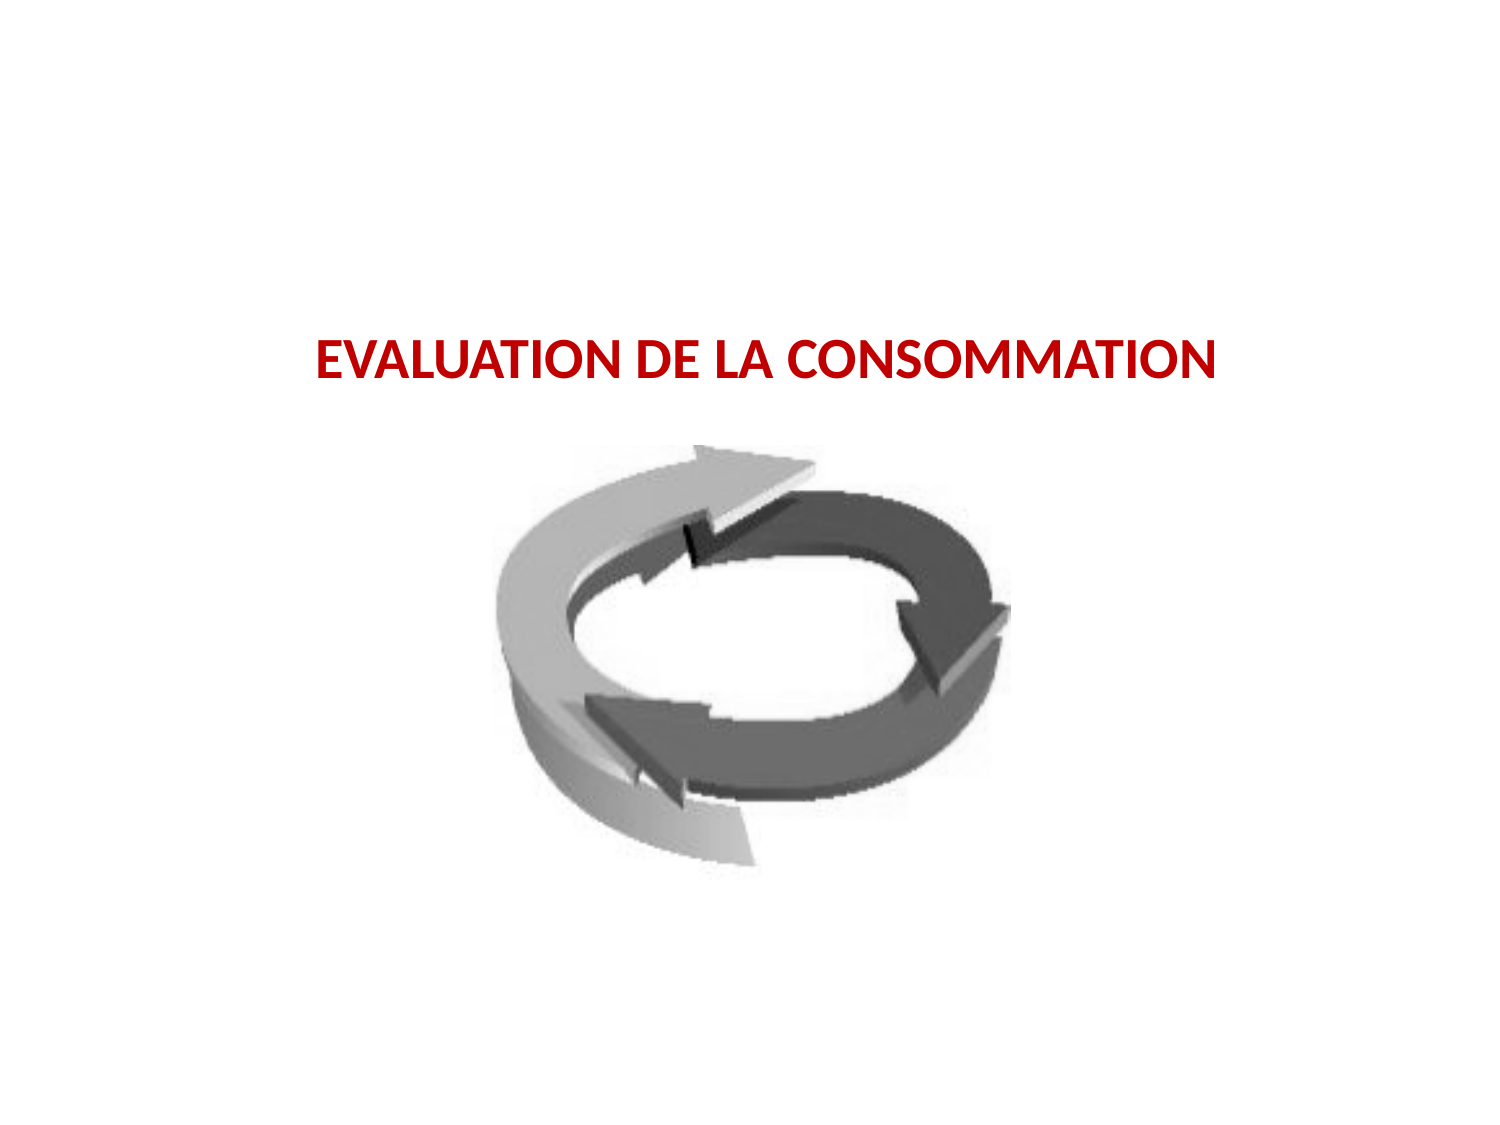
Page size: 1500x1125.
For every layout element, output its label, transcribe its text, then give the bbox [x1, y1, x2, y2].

picture [491, 445, 1011, 880]
title EVALUATION DE LA CONSOMMATION [128, 234, 1404, 476]
